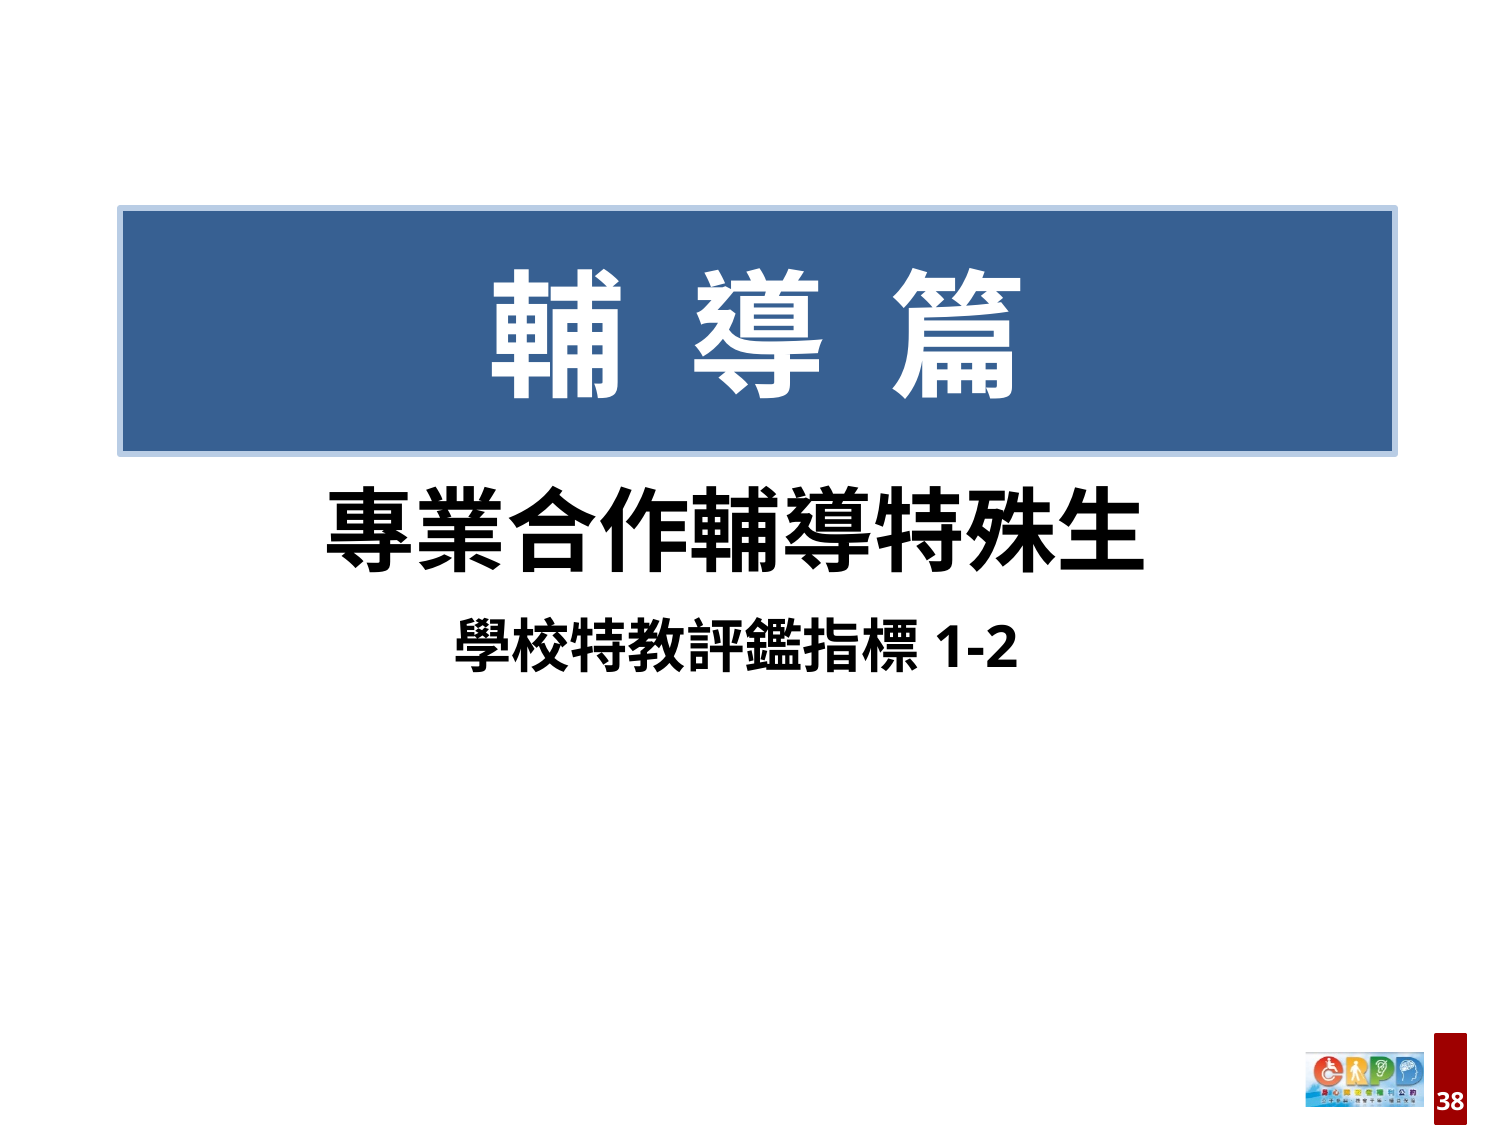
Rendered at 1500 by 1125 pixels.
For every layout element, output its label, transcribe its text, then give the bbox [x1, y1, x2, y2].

list 輔 導 篇 [118, 206, 1397, 456]
text_box 專業合作輔導特殊生 學校特教評鑑指標1-2 [301, 479, 1171, 704]
picture [1305, 1052, 1424, 1107]
slide_number 38 [1416, 1076, 1485, 1125]
